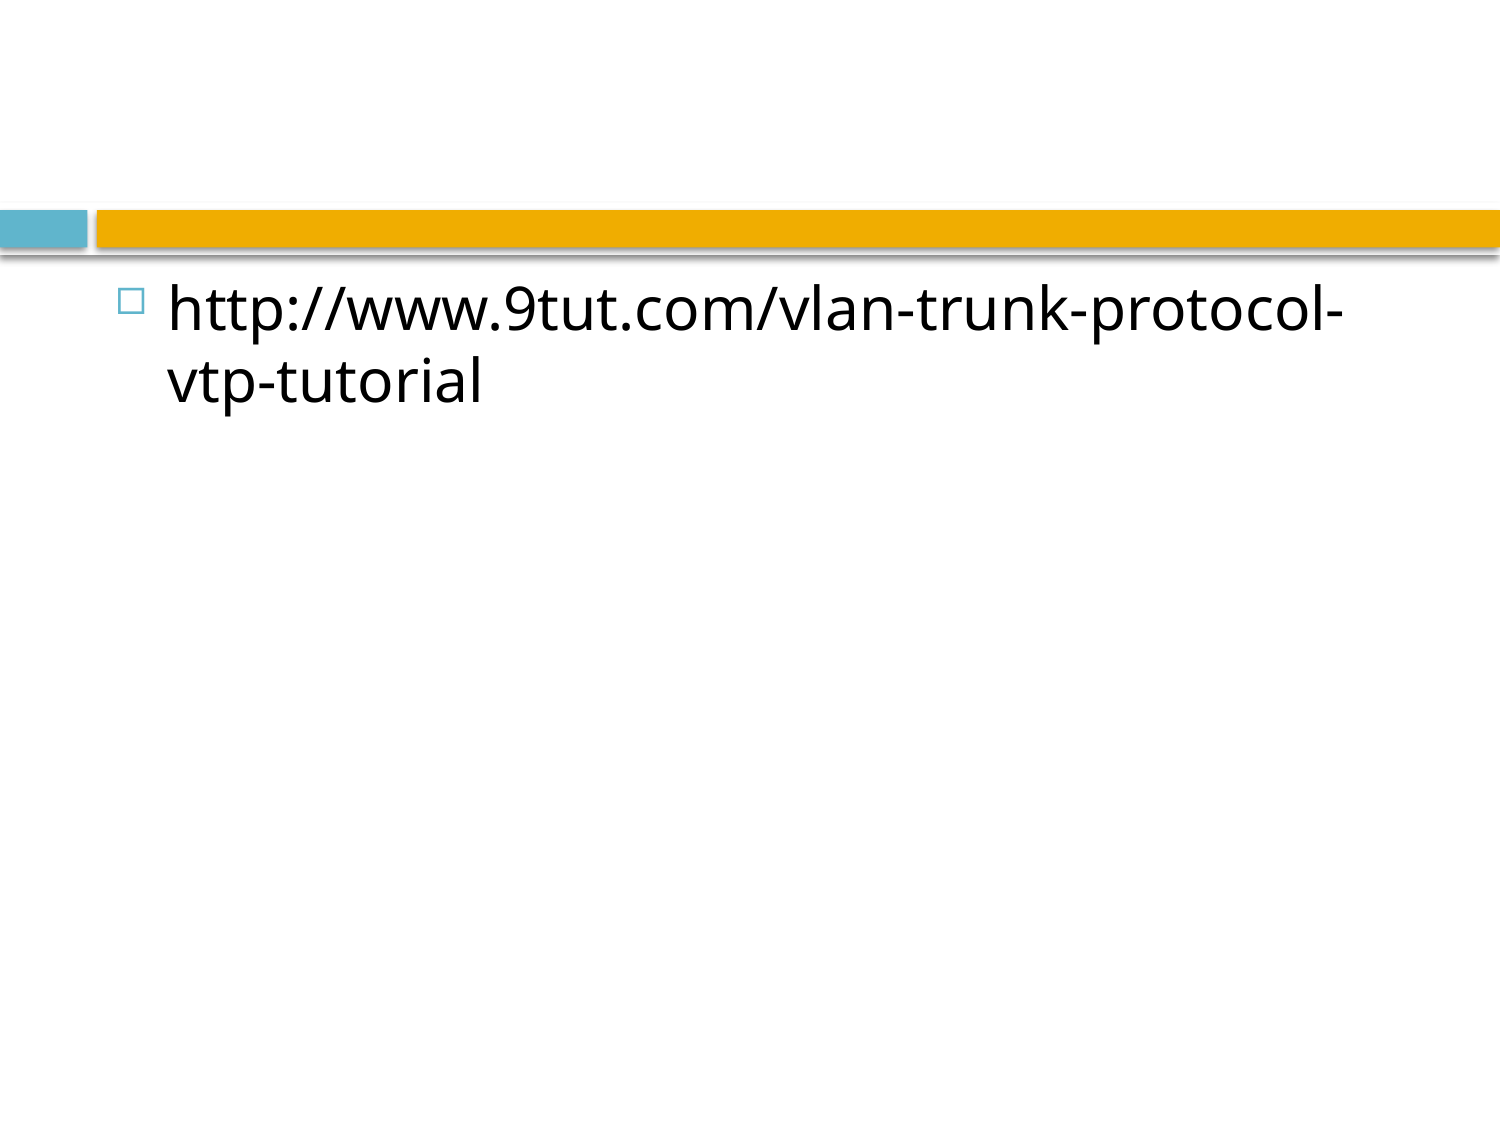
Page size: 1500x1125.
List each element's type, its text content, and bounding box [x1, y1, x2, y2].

list http://www.9tut.com/vlan-trunk-protocol-vtp-tutorial [100, 262, 1438, 1000]
